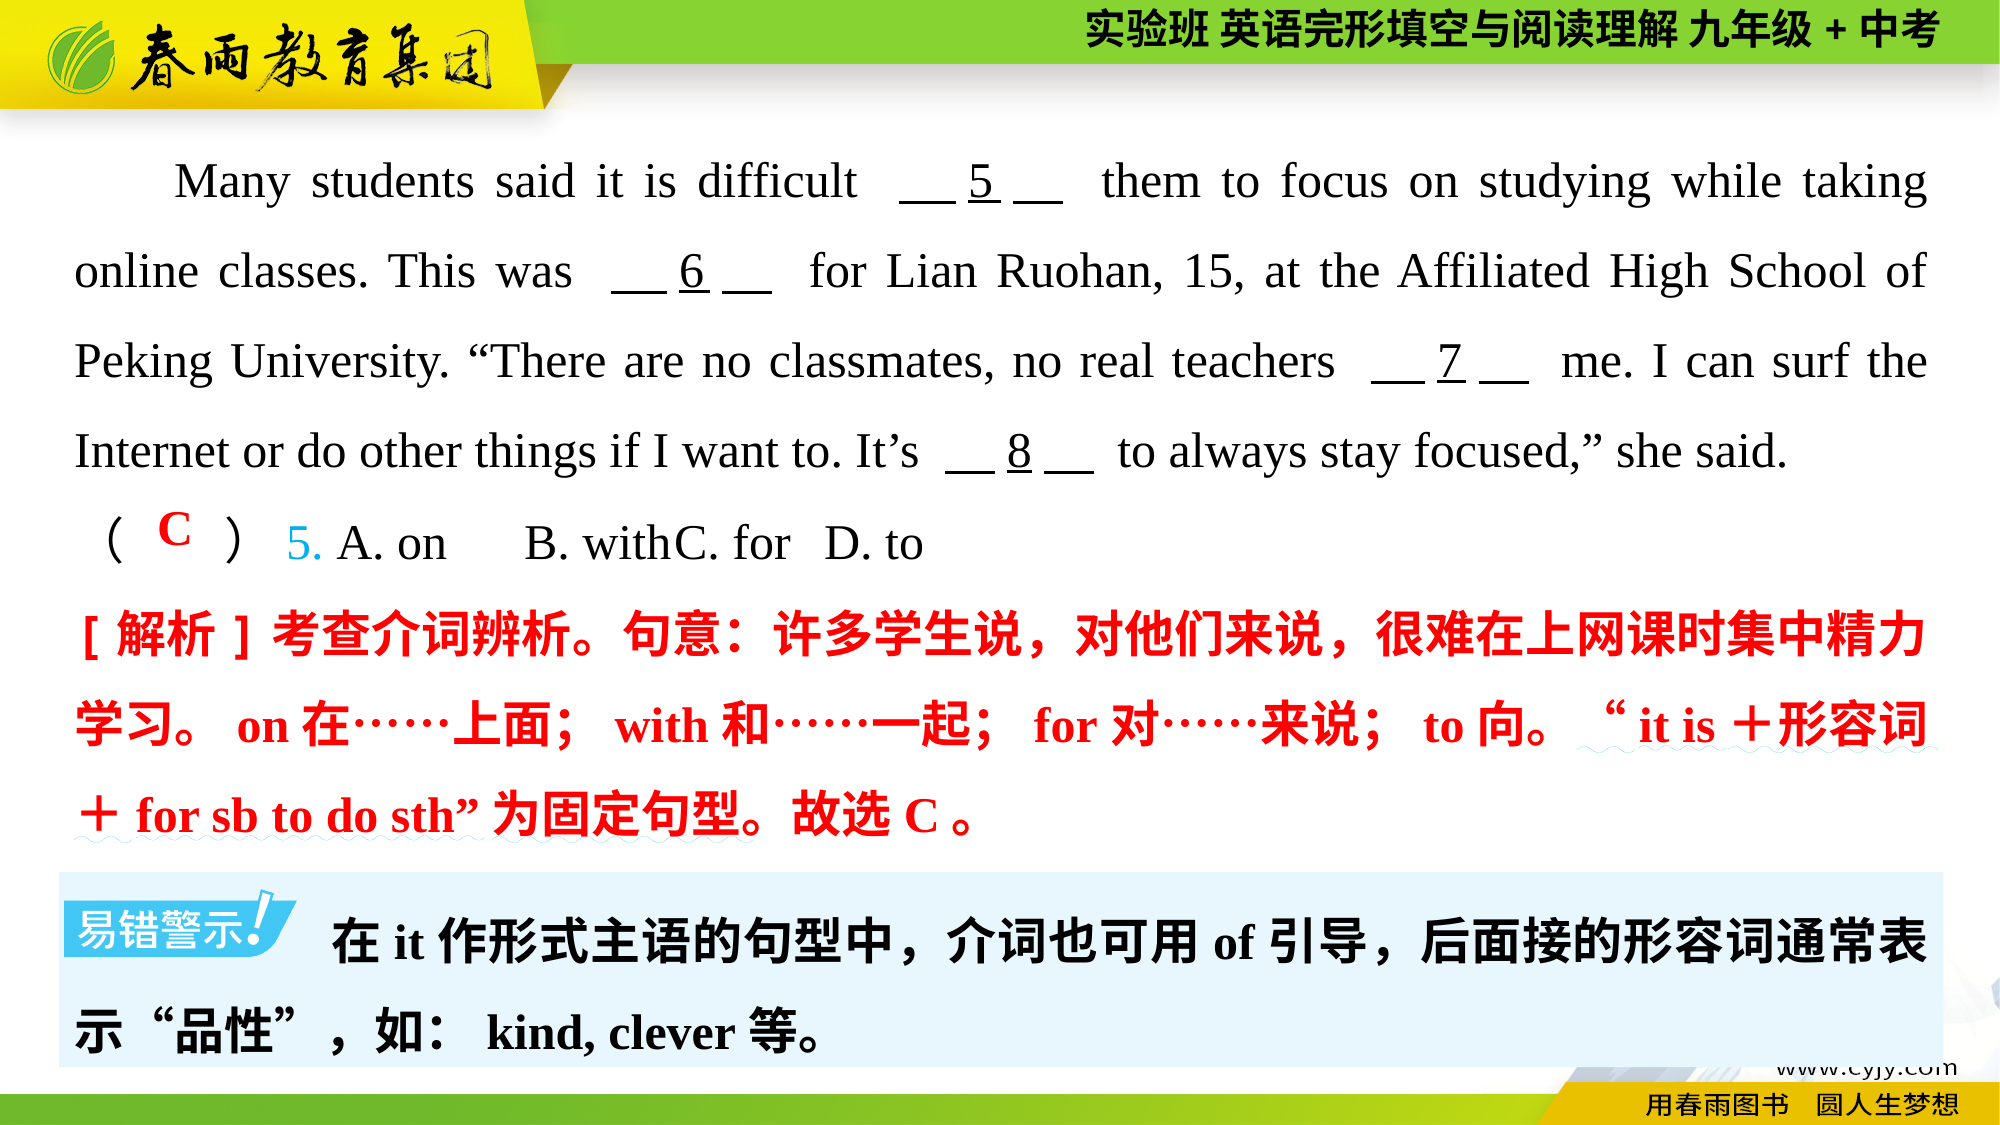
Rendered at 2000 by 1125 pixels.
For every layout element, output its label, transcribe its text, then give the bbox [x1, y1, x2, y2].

list Many students said it is difficult 5 them to focus on studying while taking online classes. This was 6 for Lian Ruohan, 15, at the Affiliated High School of Peking University. “There are no classmates, no real teachers 7 me. I can surf the Internet or do other things if I want to. It’s 8 to always stay focused,” she said. [59, 109, 1944, 471]
text_box 在it作形式主语的句型中，介词也可用of引导，后面接的形容词通常表示“品性”，如：kind, clever等。 [59, 872, 1944, 1068]
picture [0, 0, 2000, 1125]
text_box （ ）5. A. on B. with C. for D. to [59, 471, 1944, 577]
text_box C [142, 487, 208, 563]
text_box [解析]考查介词辨析。句意：许多学生说，对他们来说，很难在上网课时集中精力学习。on在……上面；with和……一起；for对……来说；to向。“it is＋形容词＋for sb to do sth”为固定句型。故选C。 [59, 577, 1944, 850]
